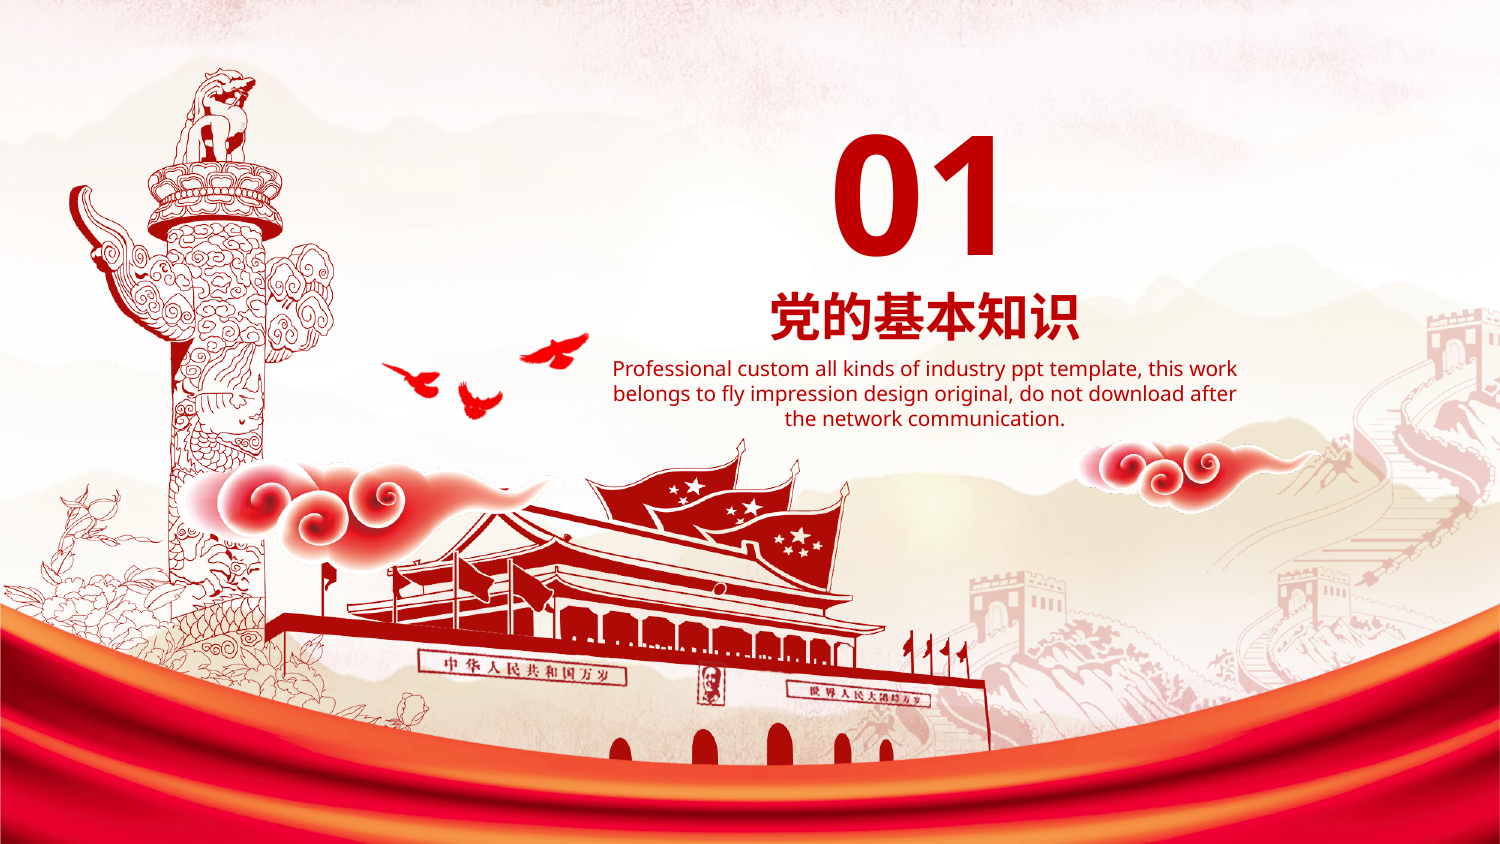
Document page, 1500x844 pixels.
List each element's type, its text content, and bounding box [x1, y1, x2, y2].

text_box 01 党的基本知识 [994, 103, 1245, 355]
text_box Professional custom all kinds of industry ppt template, this work belongs to fly impression design original, do not download after the network communication. [994, 348, 1262, 438]
text_box [994, 306, 1500, 602]
picture [1072, 438, 1323, 514]
picture [0, 0, 1500, 844]
